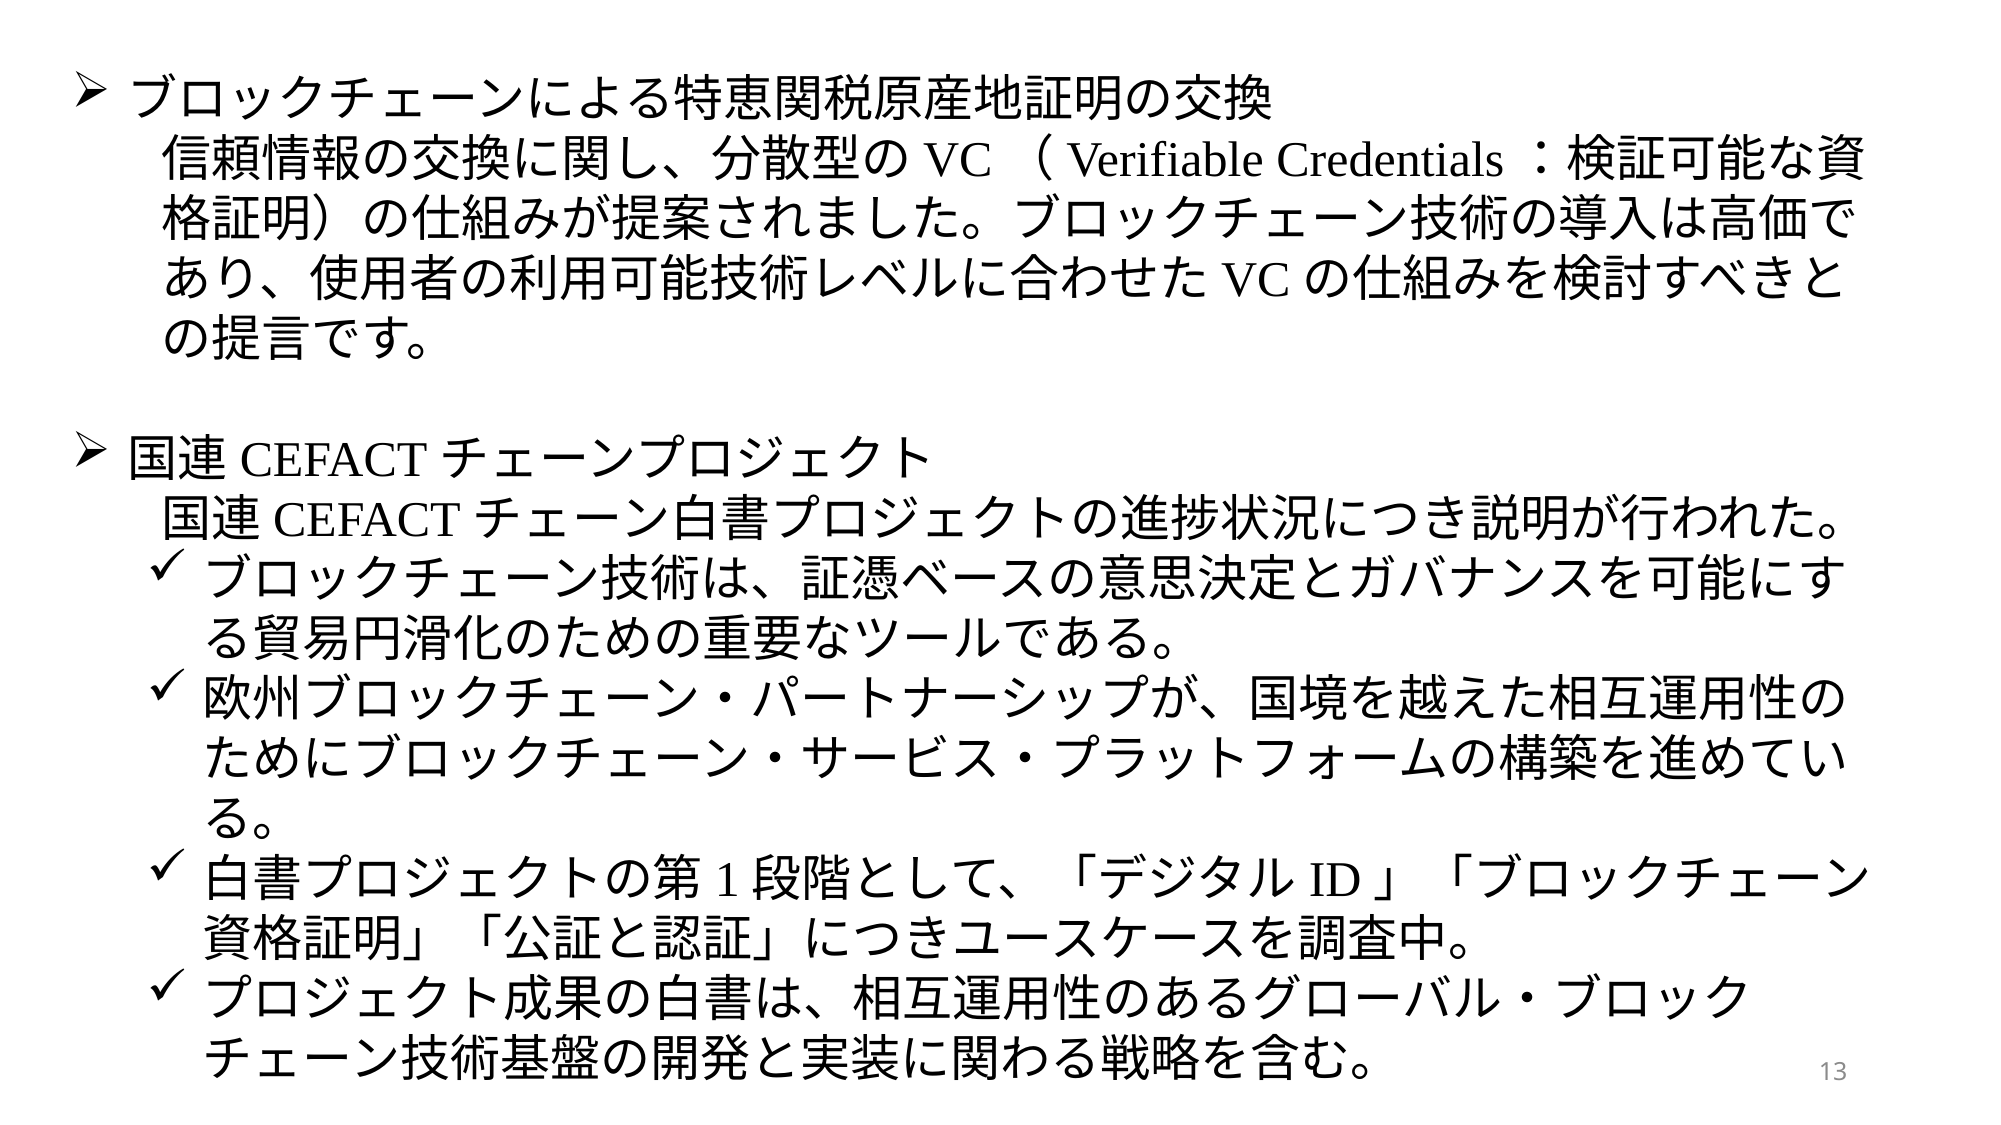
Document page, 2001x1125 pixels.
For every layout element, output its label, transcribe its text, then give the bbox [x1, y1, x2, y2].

text_box ブロックチェーンによる特恵関税原産地証明の交換 信頼情報の交換に関し、分散型のVC（Verifiable Credentials：検証可能な資格証明）の仕組みが提案されました。ブロックチェーン技術の導入は高価であり、使用者の利用可能技術レベルに合わせたVCの仕組みを検討すべきとの提言です。 国連CEFACTチェーンプロジェクト 国連CEFACTチェーン白書プロジェクトの進捗状況につき説明が行われた。 ブロックチェーン技術は、証憑ベースの意思決定とガバナンスを可能にする貿易円滑化のための重要なツールである。 欧州ブロックチェーン・パートナーシップが、国境を越えた相互運用性のためにブロックチェーン・サービス・プラットフォームの構築を進めている。 白書プロジェクトの第1段階として、「デジタルID」「ブロックチェーン資格証明」「公証と認証」につきユースケースを調査中。 プロジェクト成果の白書は、相互運用性のあるグローバル・ブロックチェーン技術基盤の開発と実装に関わる戦略を含む。 [56, 58, 1900, 1125]
slide_number 13 [1412, 1042, 1863, 1103]
